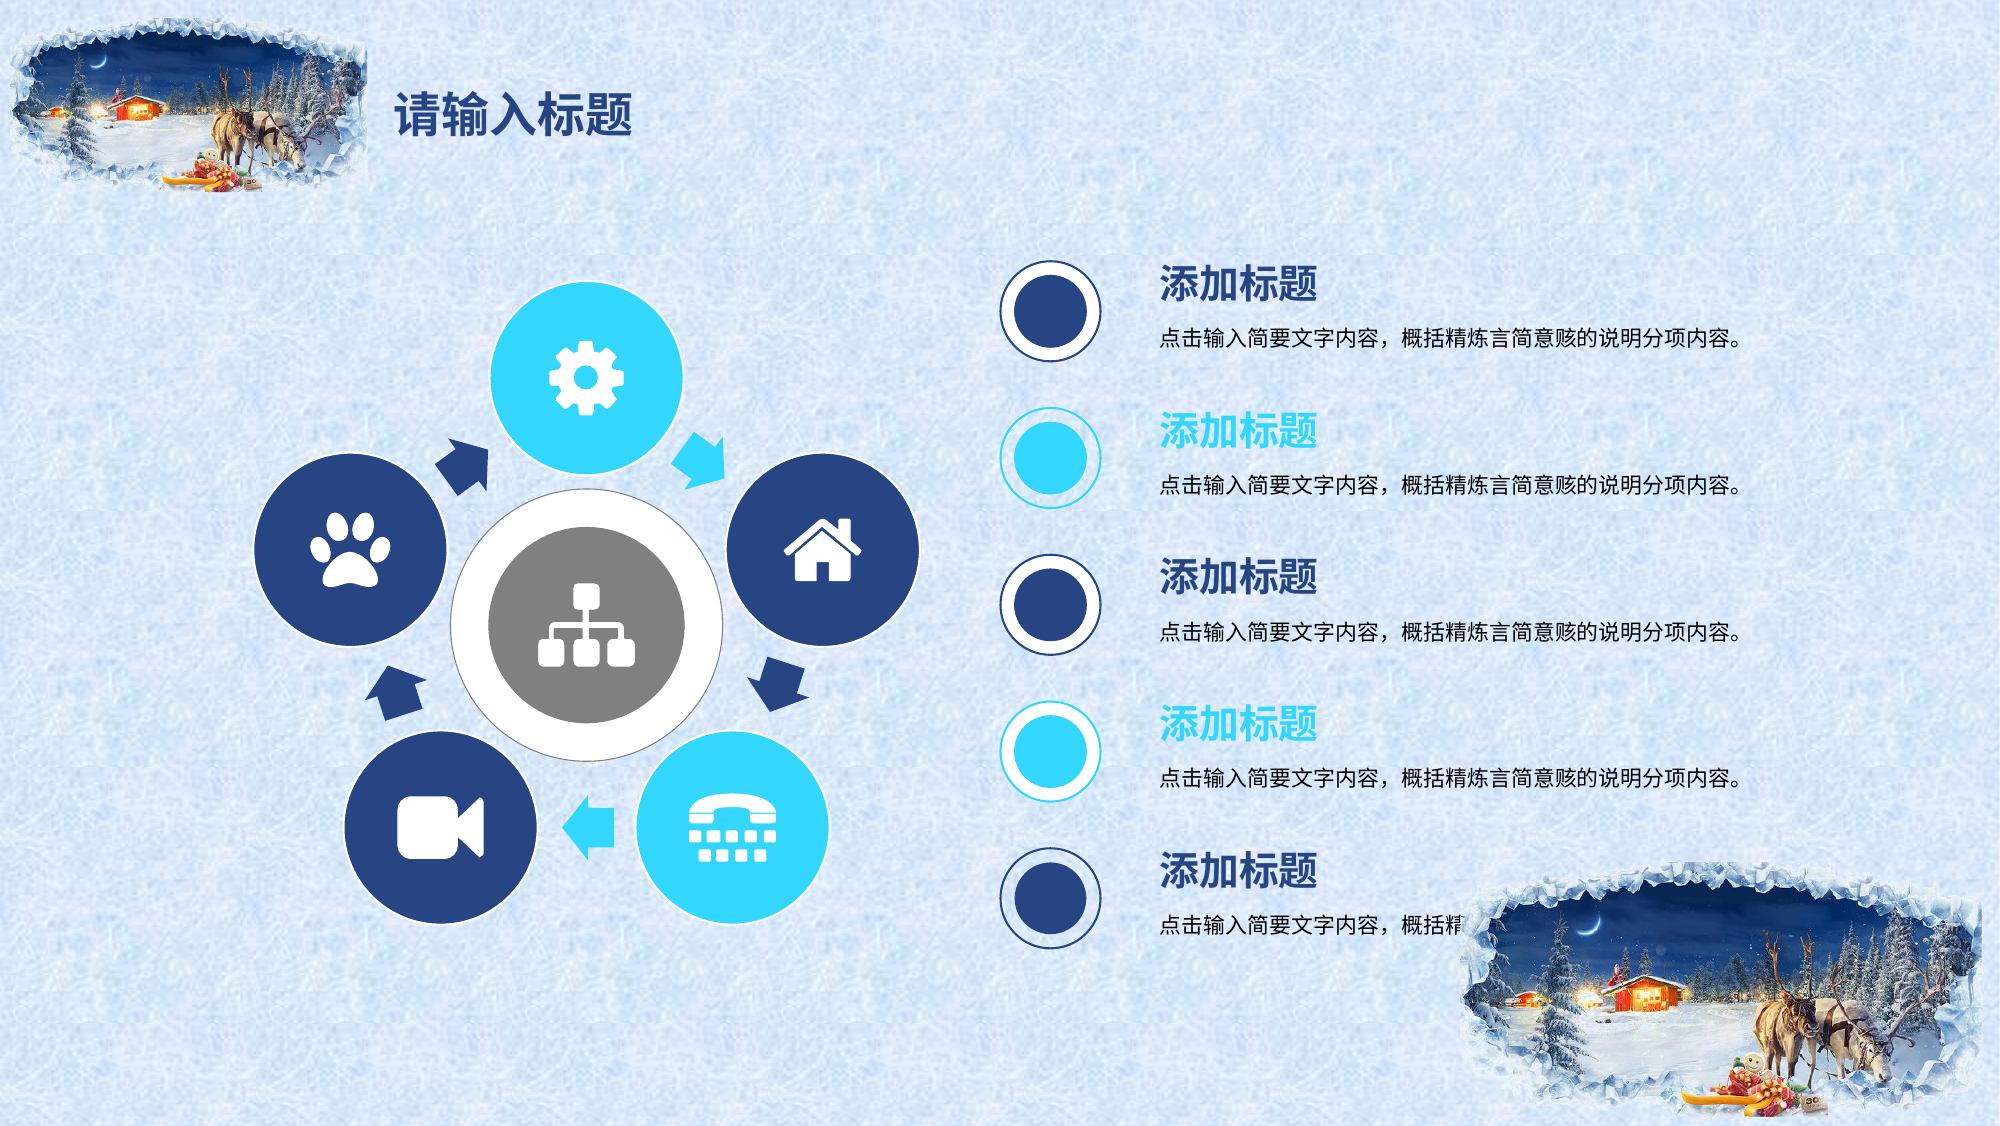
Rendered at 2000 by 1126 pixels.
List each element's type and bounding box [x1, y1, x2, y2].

text_box [1000, 405, 1794, 511]
text_box [1000, 845, 1794, 952]
text_box [253, 280, 920, 925]
picture [1460, 862, 1991, 1126]
text_box [1000, 258, 1794, 365]
text_box [0, 0, 2000, 1126]
text_box [1000, 552, 1794, 658]
text_box [10, 18, 1323, 199]
text_box [1000, 698, 1794, 805]
